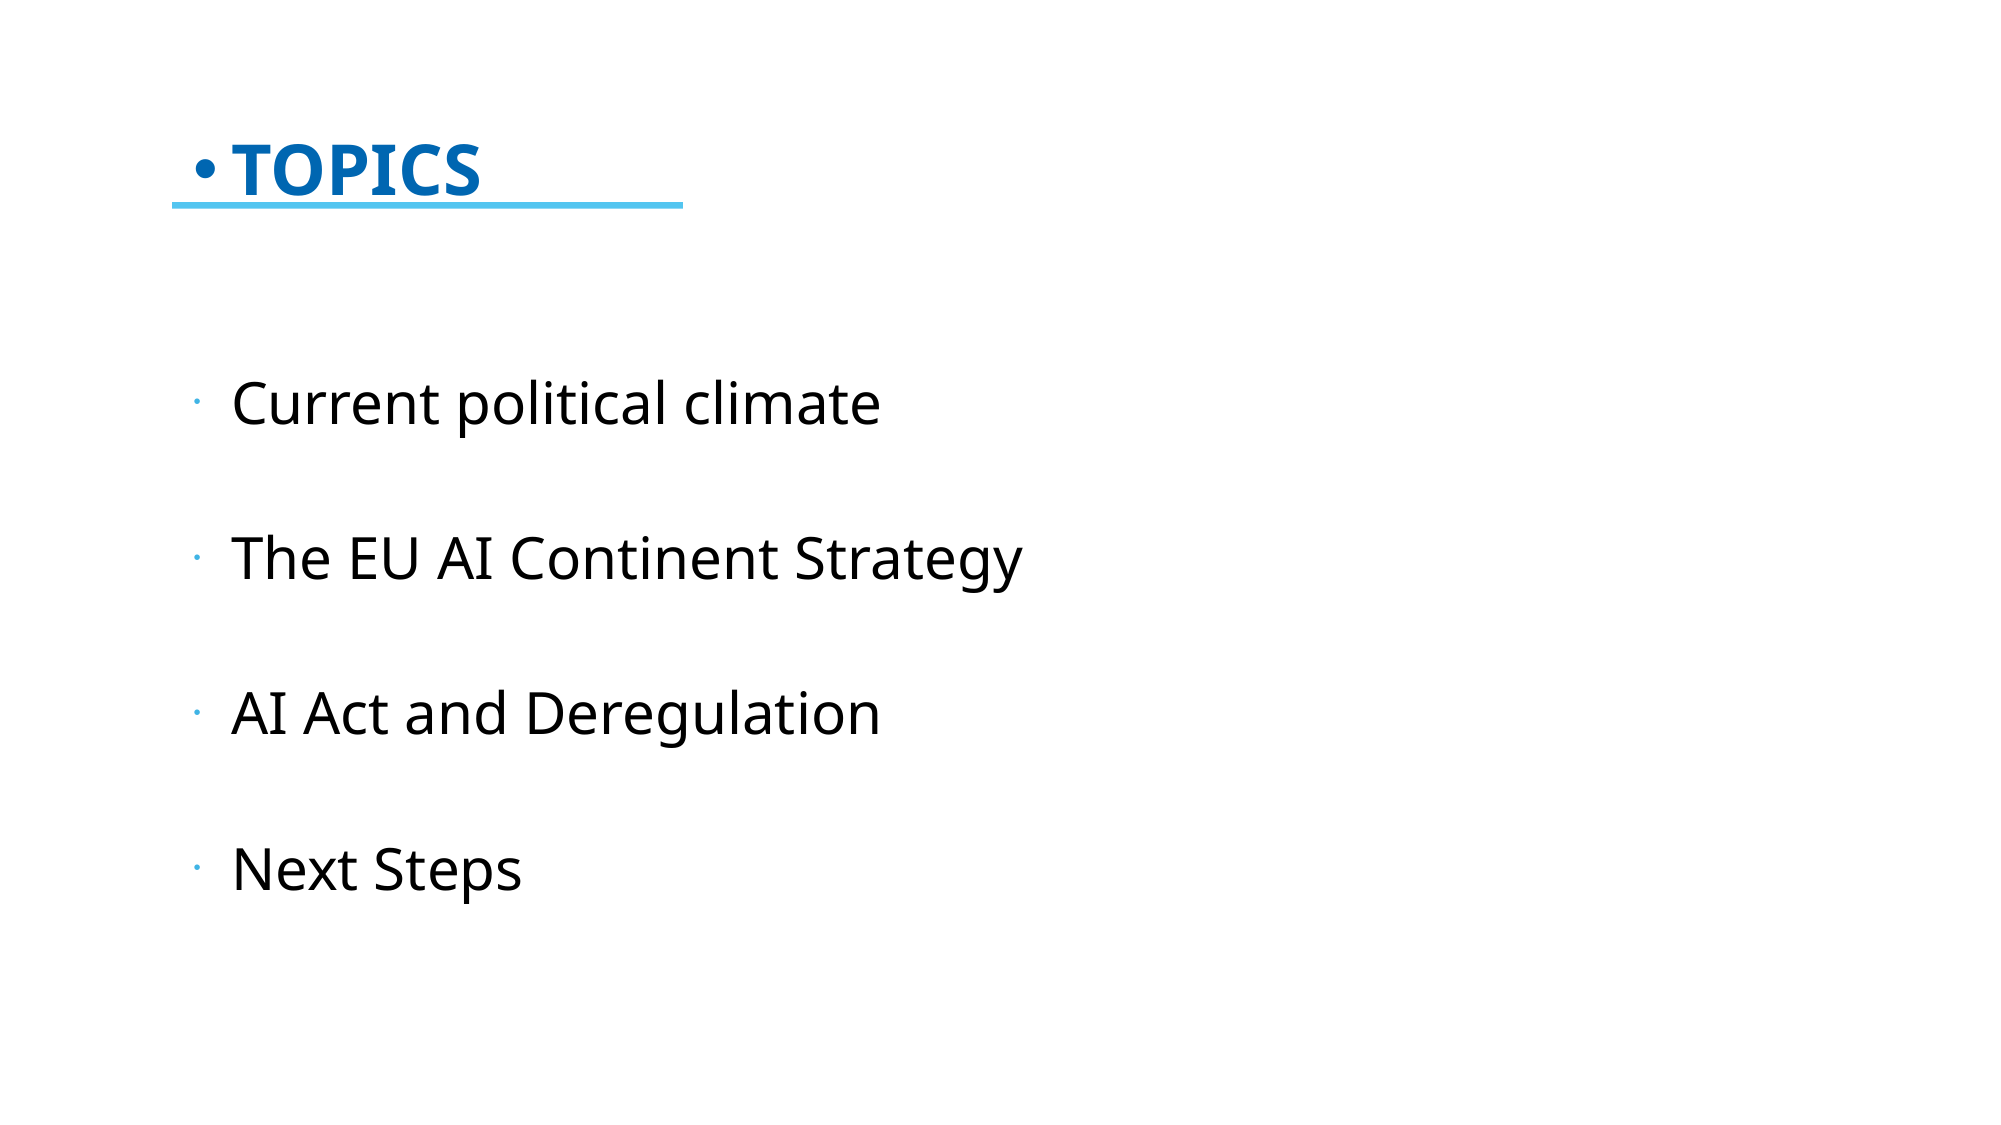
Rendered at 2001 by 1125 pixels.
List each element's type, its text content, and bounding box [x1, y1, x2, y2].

subtitle TOPICS Current political climate The EU AI Continent Strategy AI Act and Deregulation Next Steps [178, 126, 1822, 1012]
text_box [172, 202, 683, 209]
